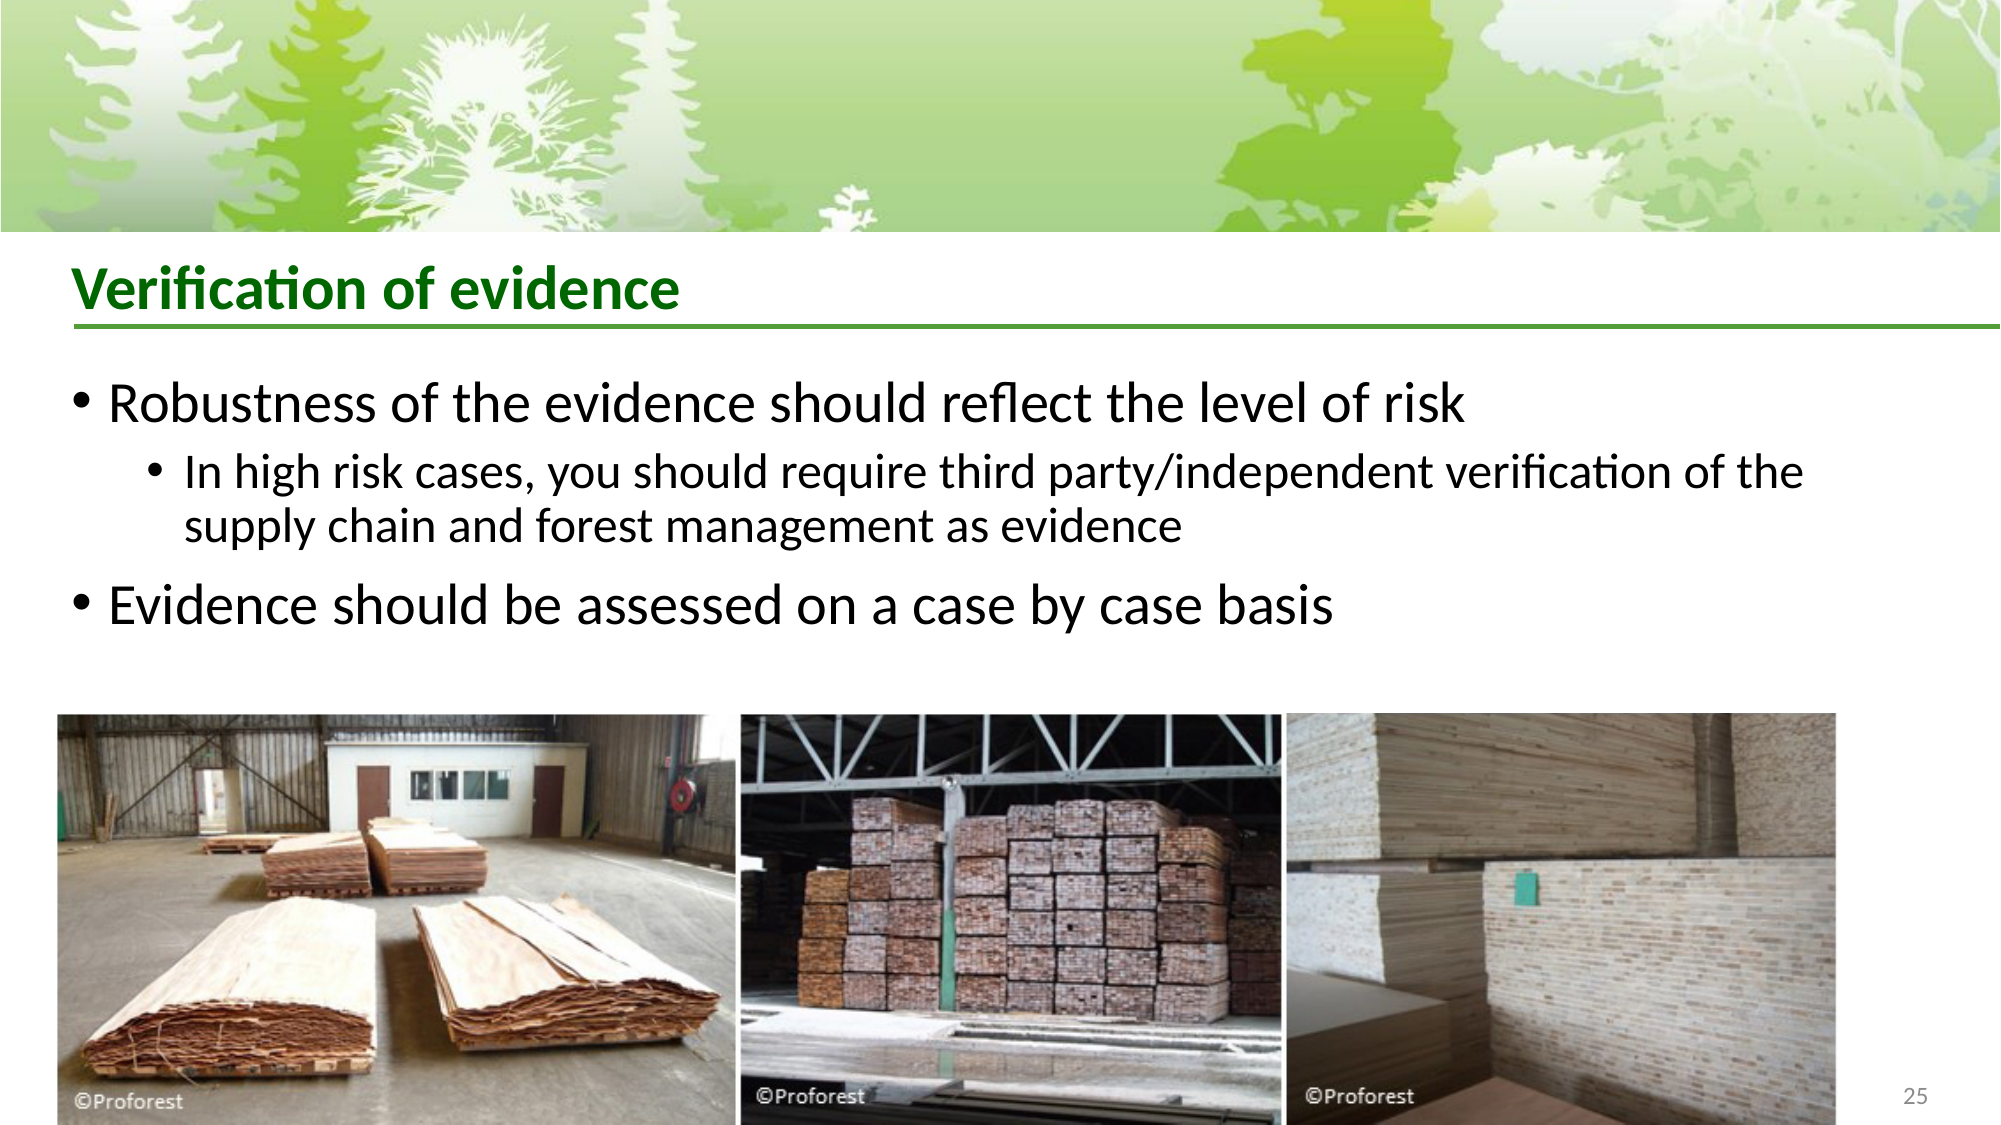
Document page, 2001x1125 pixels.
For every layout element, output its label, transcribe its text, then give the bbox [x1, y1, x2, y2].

picture [56, 713, 1838, 1125]
picture [0, 0, 2000, 232]
list Robustness of the evidence should reflect the level of risk In high risk cases, you should require third party/independent verification of the supply chain and forest management as evidence Evidence should be assessed on a case by case basis [56, 364, 1927, 652]
title Verification of evidence [56, 195, 1557, 364]
slide_number 25 [1838, 1065, 1944, 1125]
